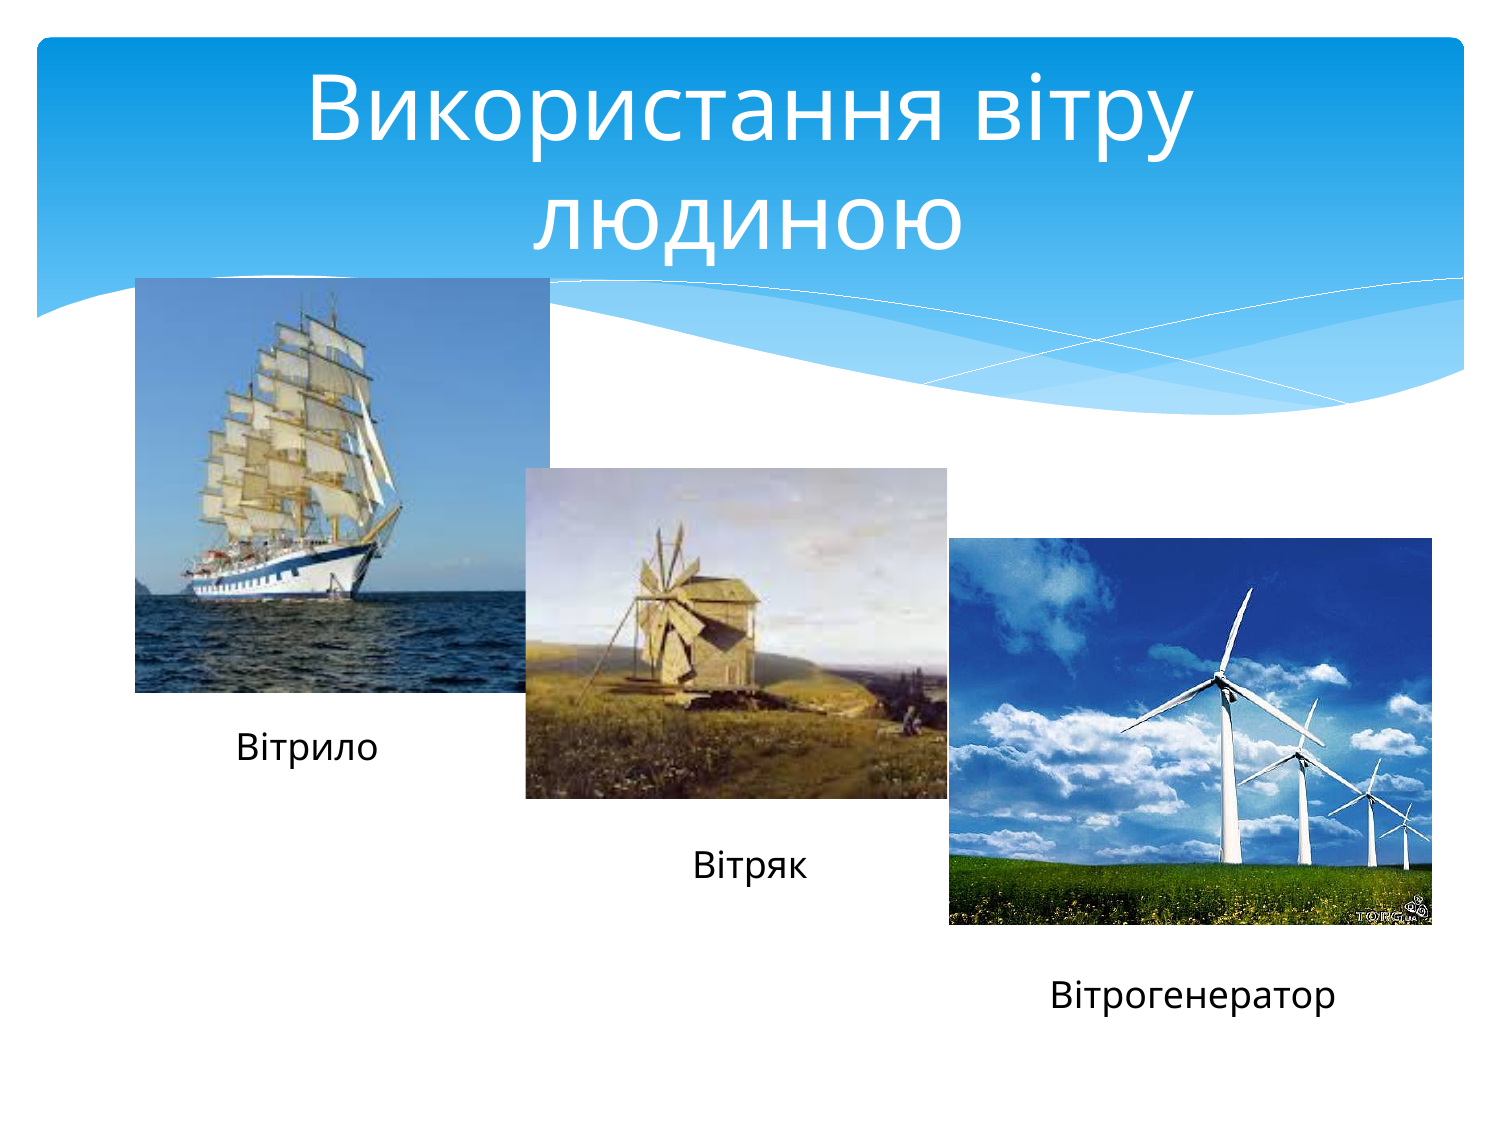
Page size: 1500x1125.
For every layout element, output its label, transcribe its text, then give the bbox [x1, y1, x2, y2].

title Використання вітру людиною [75, 55, 1425, 261]
text_box Вітрило [147, 715, 467, 776]
picture [135, 278, 1432, 925]
text_box Вітрогенератор [1021, 964, 1365, 1024]
text_box Вітряк [596, 834, 904, 894]
